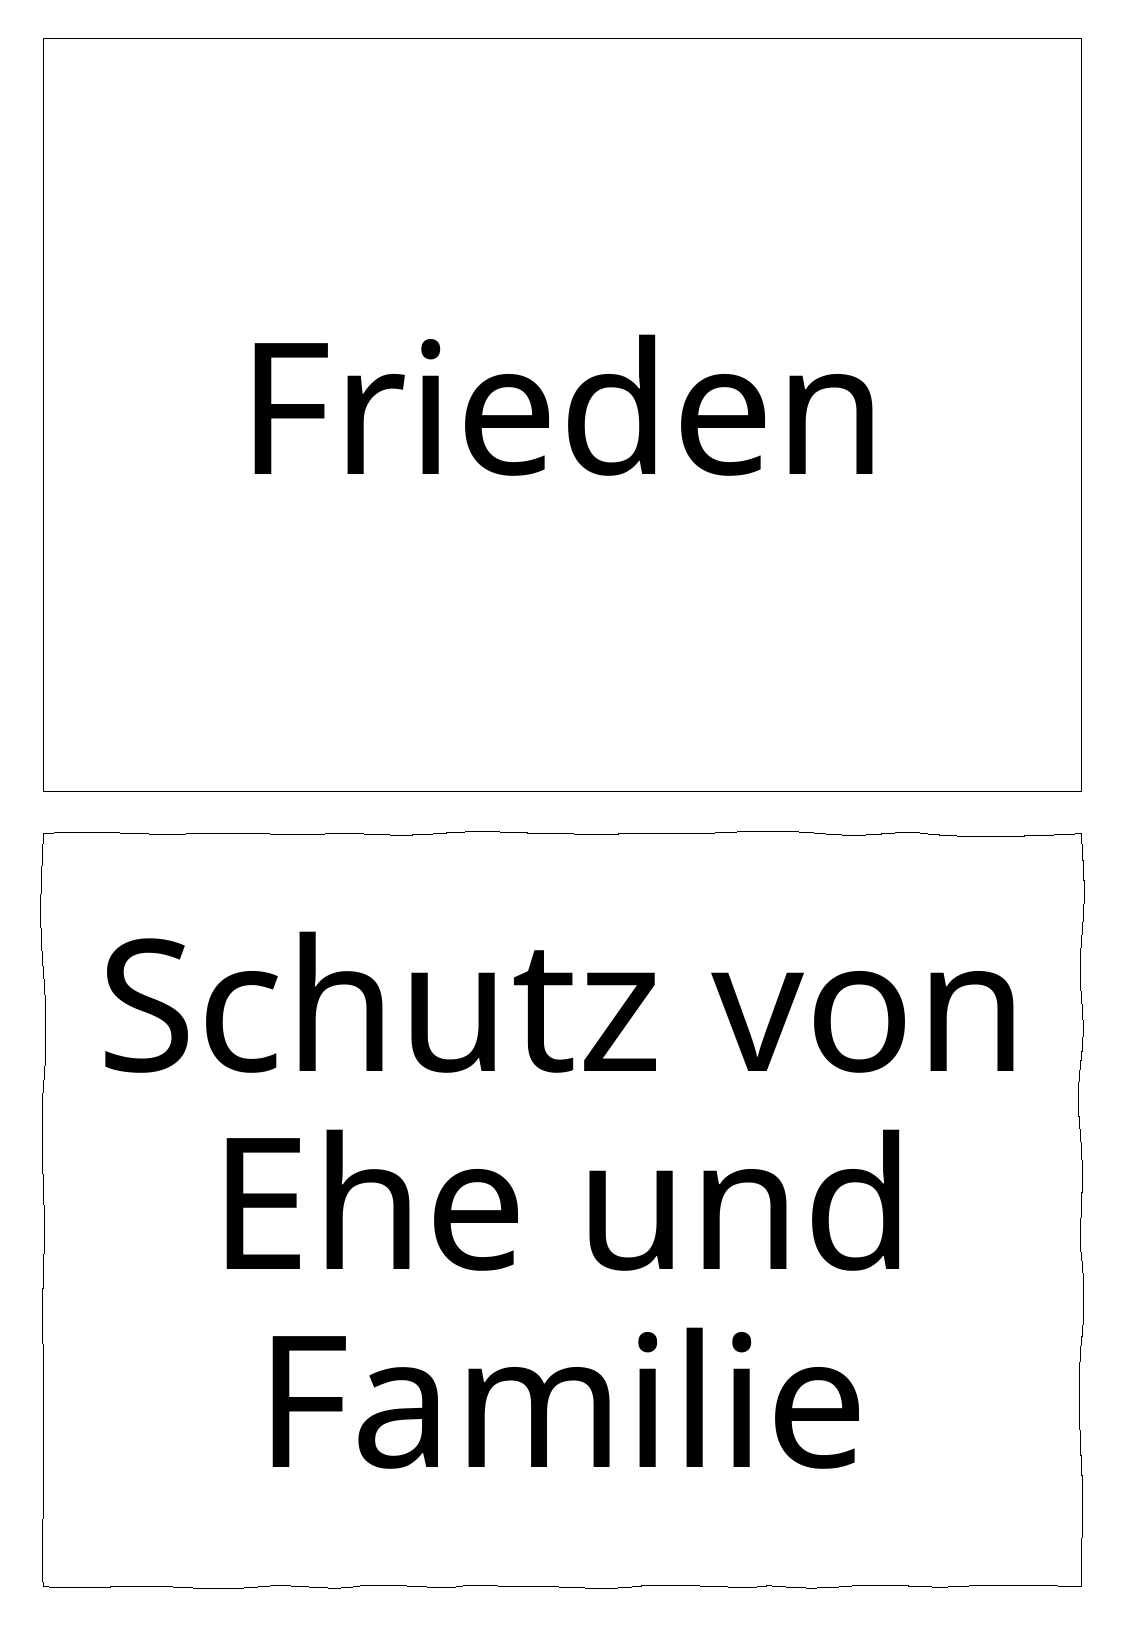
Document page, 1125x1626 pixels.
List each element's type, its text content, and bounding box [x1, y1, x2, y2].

title Frieden [43, 38, 1082, 792]
text_box Schutz von Ehe und Familie [40, 830, 1085, 1590]
